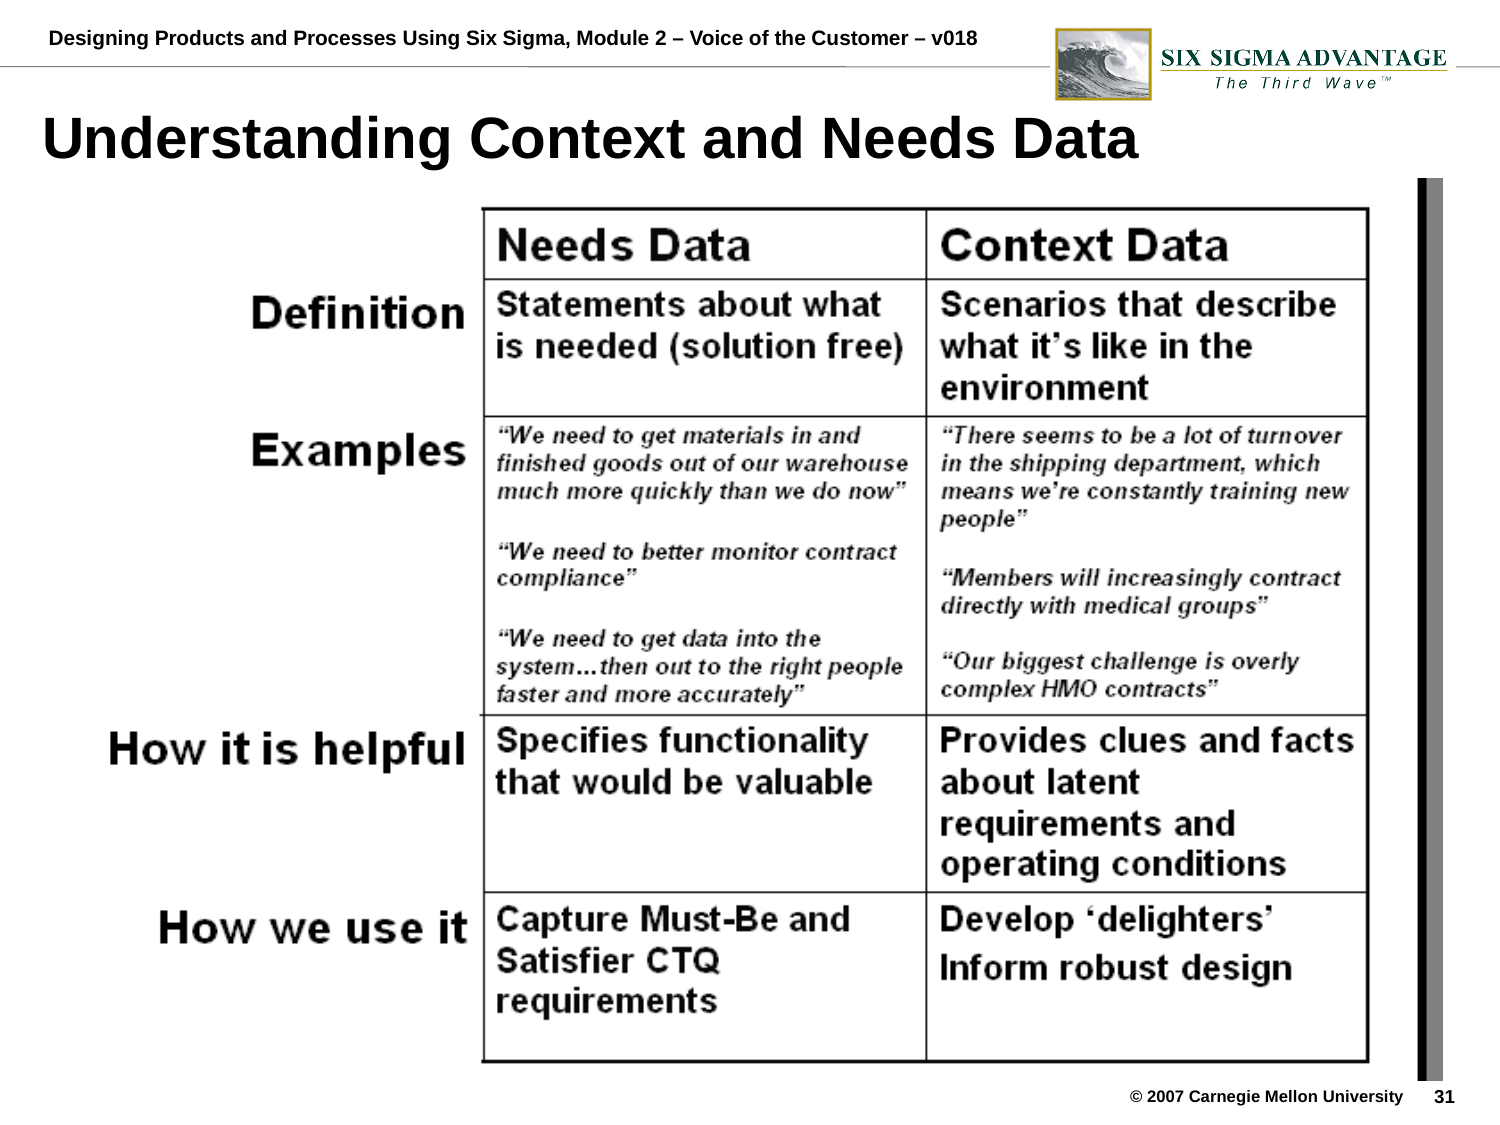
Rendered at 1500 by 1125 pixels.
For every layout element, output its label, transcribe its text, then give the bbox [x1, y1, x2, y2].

title Understanding Context and Needs Data [42, 113, 1438, 170]
picture [1049, 24, 1456, 104]
picture [42, 178, 1443, 1081]
